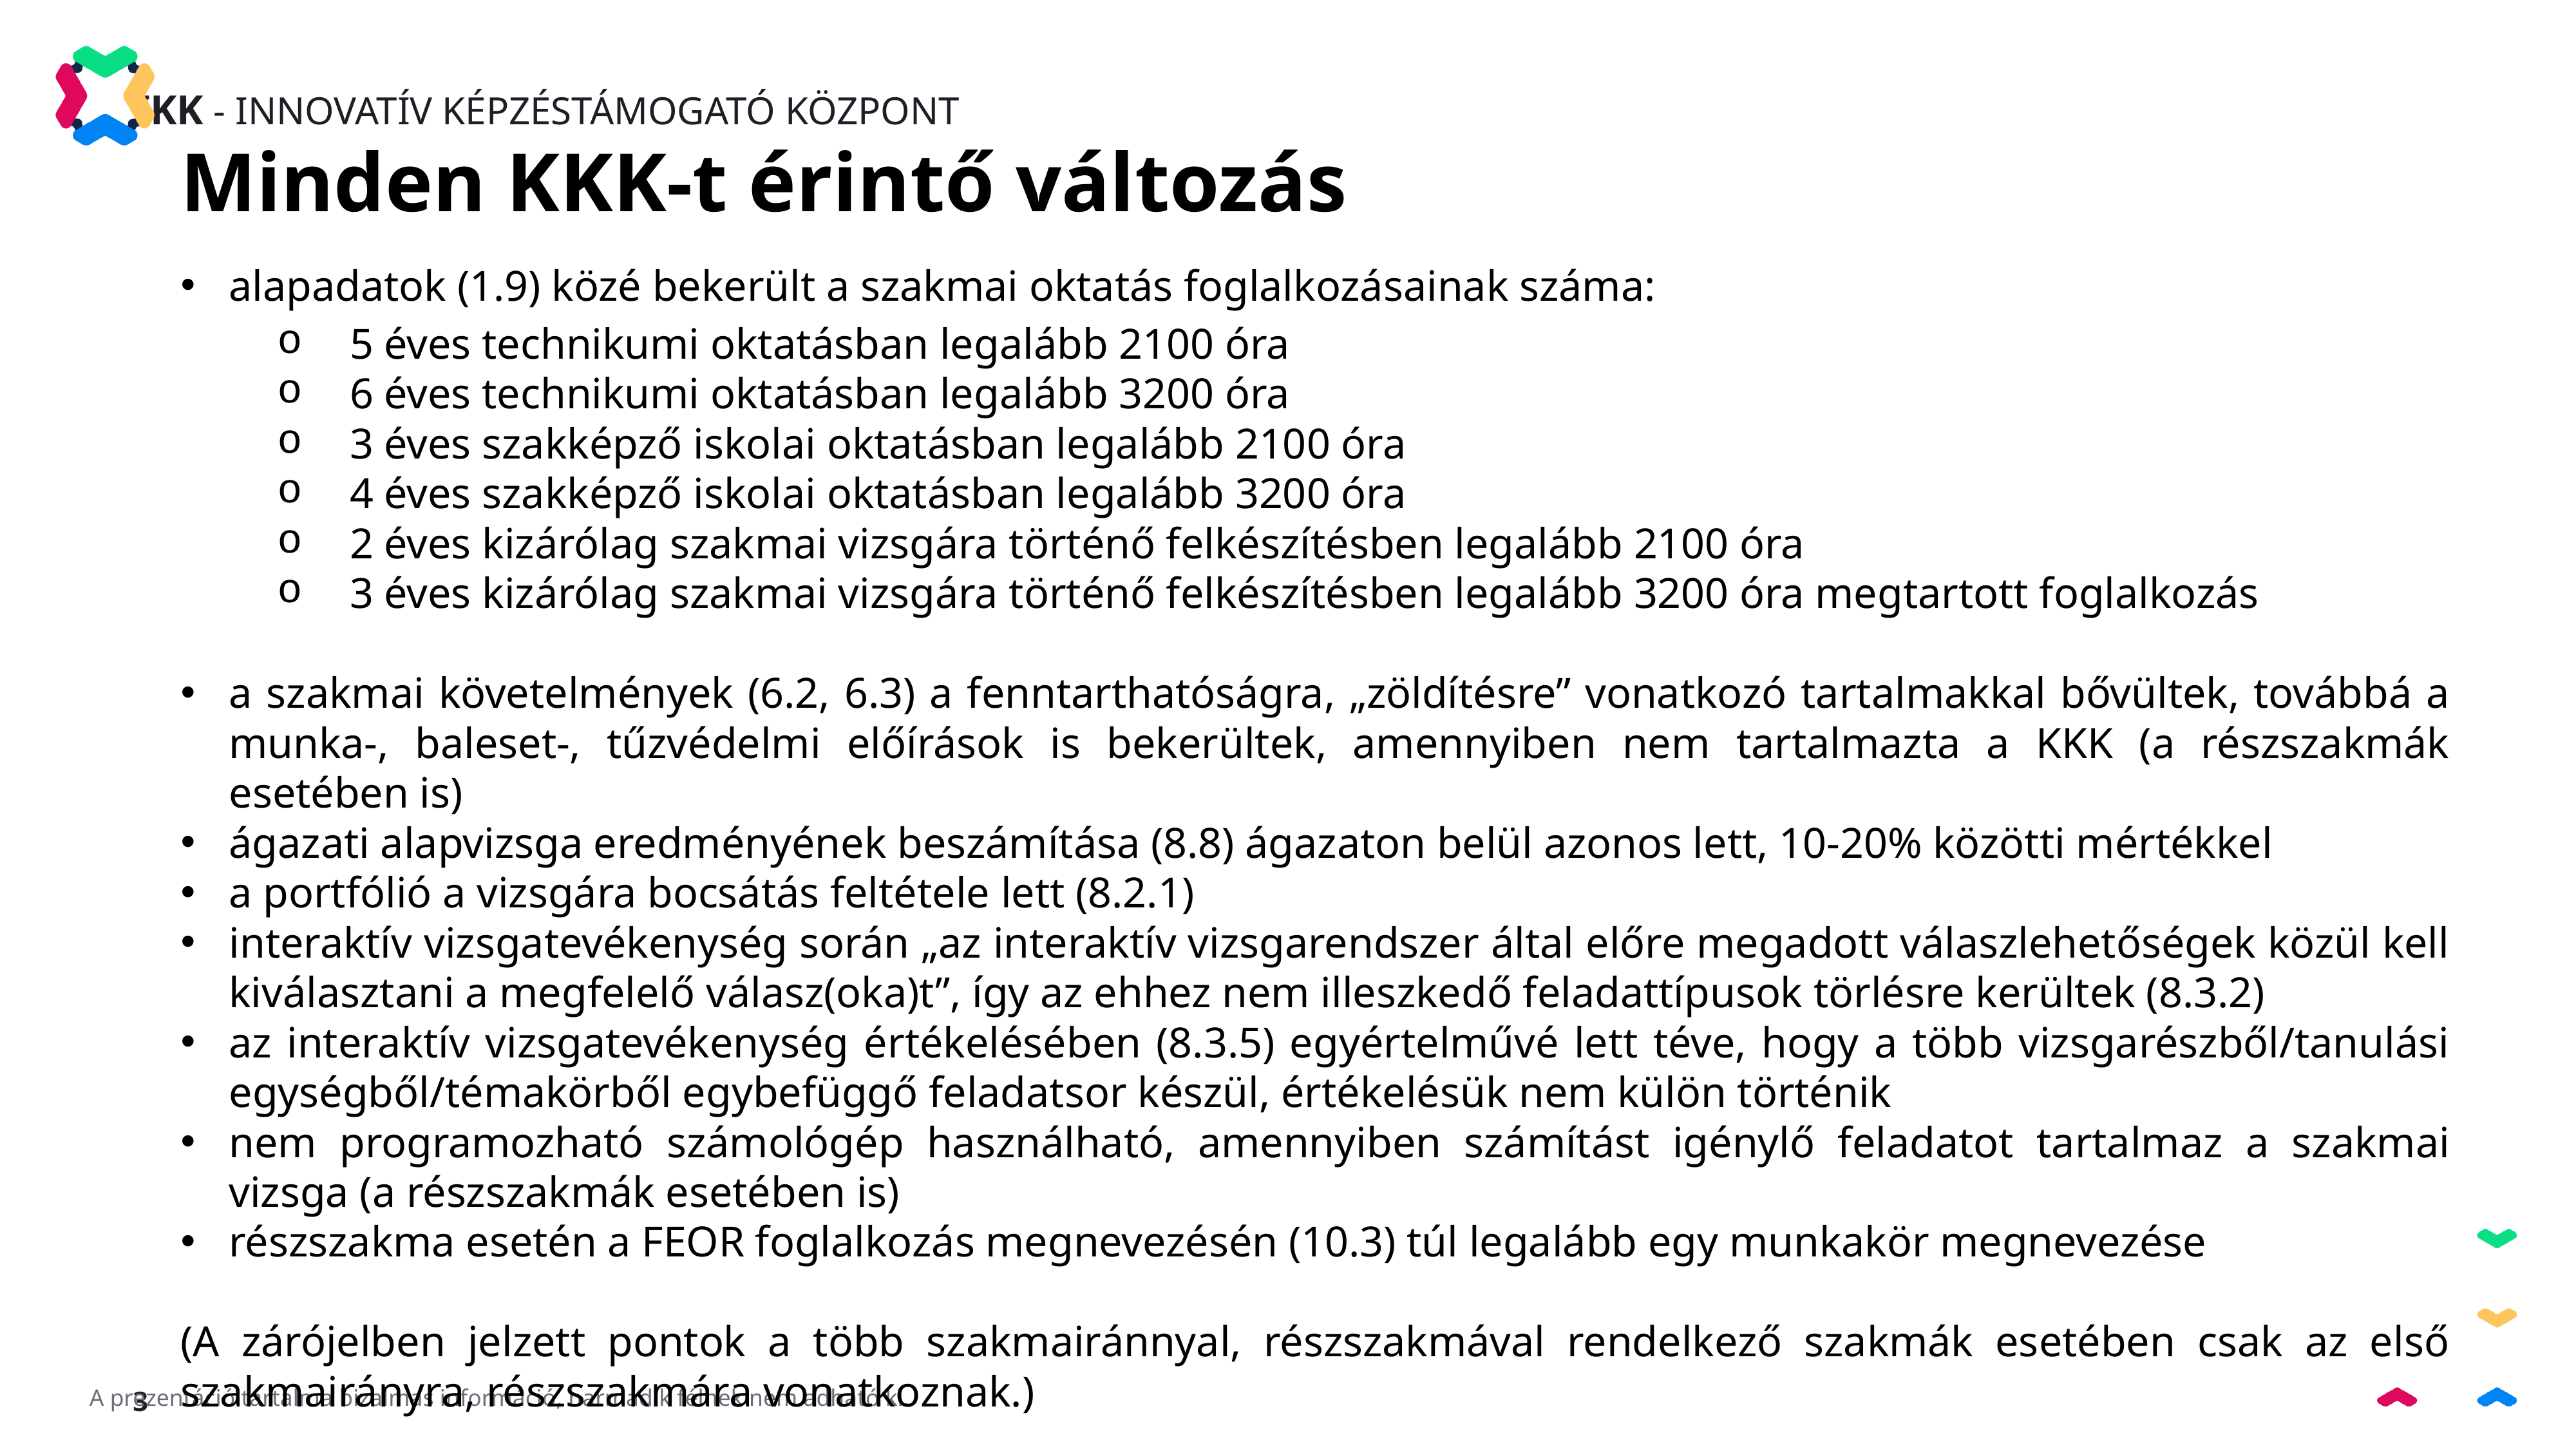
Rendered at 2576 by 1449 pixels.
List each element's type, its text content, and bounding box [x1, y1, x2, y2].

list Minden KKK-t érintő változás [180, 131, 2504, 204]
list alapadatok (1.9) közé bekerült a szakmai oktatás foglalkozásainak száma: 5 éves technikumi oktatásban legalább 2100 óra 6 éves technikumi oktatásban legalább 3200 óra 3 éves szakképző iskolai oktatásban legalább 2100 óra 4 éves szakképző iskolai oktatásban legalább 3200 óra 2 éves kizárólag szakmai vizsgára történő felkészítésben legalább 2100 óra 3 éves kizárólag szakmai vizsgára történő felkészítésben legalább 3200 óra megtartott foglalkozás a szakmai követelmények (6.2, 6.3) a fenntarthatóságra, „zöldítésre” vonatkozó tartalmakkal bővültek, továbbá a munka-, baleset-, tűzvédelmi előírások is bekerültek, amennyiben nem tartalmazta a KKK (a részszakmák esetében is) ágazati alapvizsga eredményének beszámítása (8.8) ágazaton belül azonos lett, 10-20% közötti mértékkel a portfólió a vizsgára bocsátás feltétele lett (8.2.1) interaktív vizsgatevékenység során „az interaktív vizsgarendszer által előre megadott válaszlehetőségek közül kell kiválasztani a megfelelő válasz(oka)t”, így az ehhez nem illeszkedő feladattípusok törlésre kerültek (8.3.2) az interaktív vizsgatevékenység értékelésében (8.3.5) egyértelművé lett téve, hogy a több vizsgarészből/tanulási egységből/témakörből egybefüggő feladatsor készül, értékelésük nem külön történik nem programozható számológép használható, amennyiben számítást igénylő feladatot tartalmaz a szakmai vizsga (a részszakmák esetében is) részszakma esetén a FEOR foglalkozás megnevezésén (10.3) túl legalább egy munkakör megnevezése (A zárójelben jelzett pontok a több szakmairánnyal, részszakmával rendelkező szakmák esetében csak az első szakmairányra, részszakmára vonatkoznak.) [180, 259, 2451, 1359]
picture [55, 46, 155, 146]
picture [2377, 1229, 2517, 1406]
